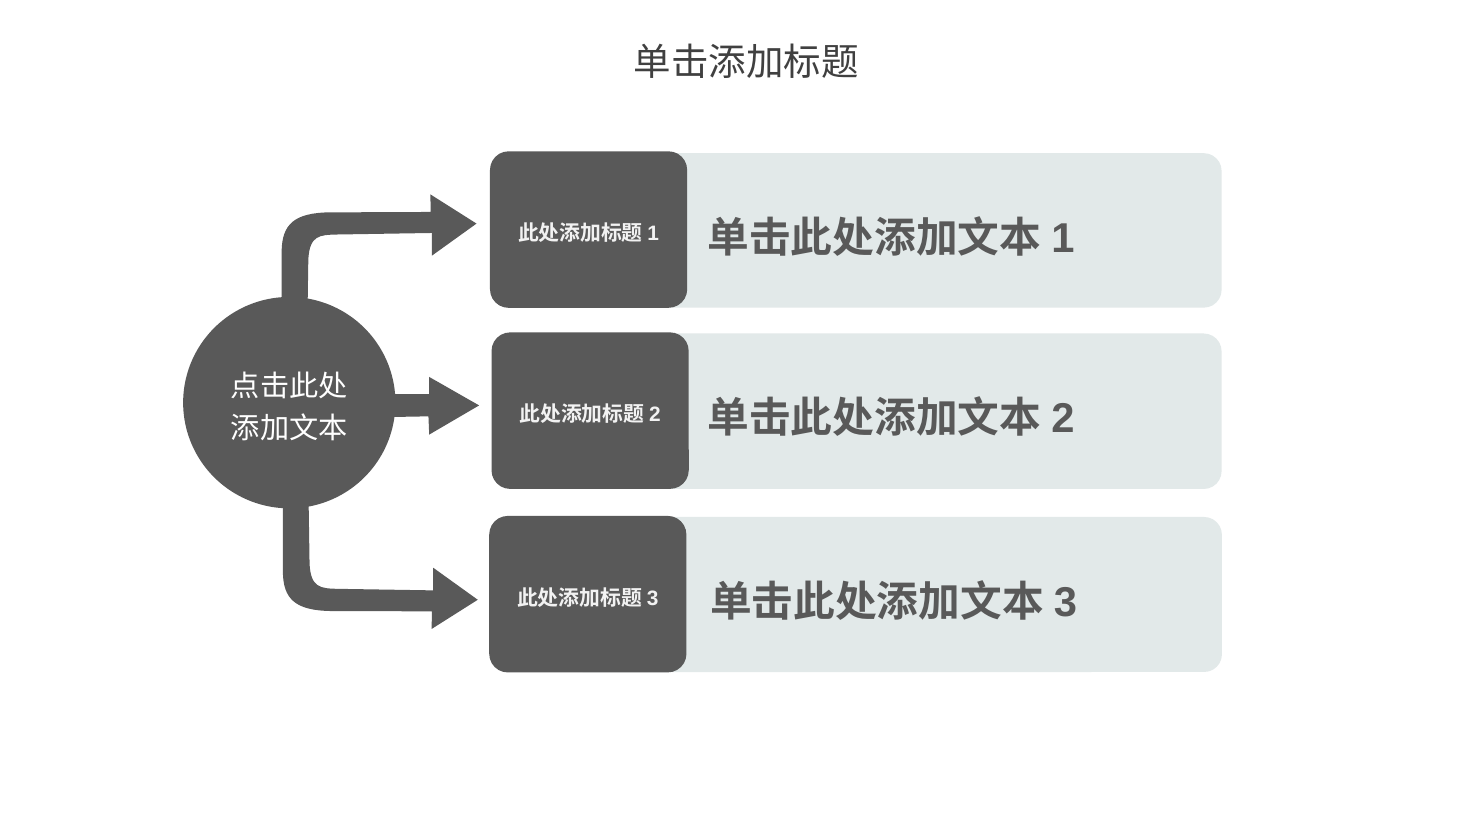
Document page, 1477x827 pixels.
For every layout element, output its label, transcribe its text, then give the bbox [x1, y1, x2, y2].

text_box 此处添加标题1 [489, 151, 688, 308]
text_box 此处添加标题2 [491, 332, 689, 489]
text_box 点击此处添加文本 [183, 296, 396, 509]
text_box 单击此处添加文本3 [671, 516, 1222, 673]
text_box 单击此处添加文本1 [674, 153, 1222, 308]
text_box [395, 376, 480, 435]
text_box [282, 507, 478, 629]
text_box 此处添加标题3 [489, 515, 687, 673]
text_box [281, 194, 477, 298]
text_box 单击添加标题 [633, 38, 859, 84]
text_box 单击此处添加文本2 [676, 333, 1222, 489]
